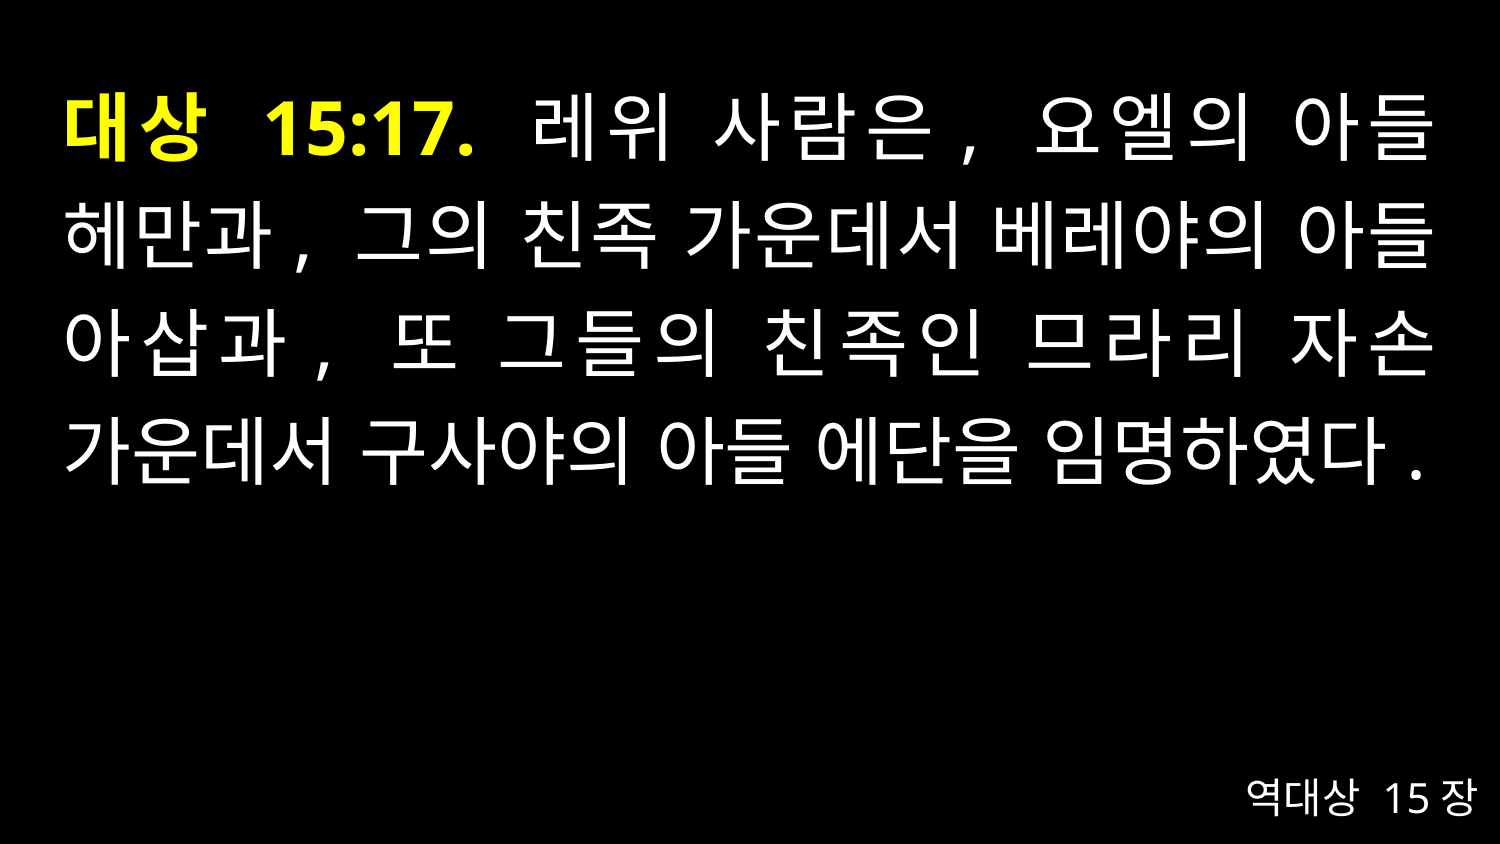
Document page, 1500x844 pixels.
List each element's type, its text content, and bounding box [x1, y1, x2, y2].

subtitle 역대상 15장 [916, 770, 1500, 844]
title 대상 15:17. 레위 사람은, 요엘의 아들 헤만과, 그의 친족 가운데서 베레야의 아들 아삽과, 또 그들의 친족인 므라리 자손 가운데서 구사야의 아들 에단을 임명하였다. [0, 0, 1500, 844]
